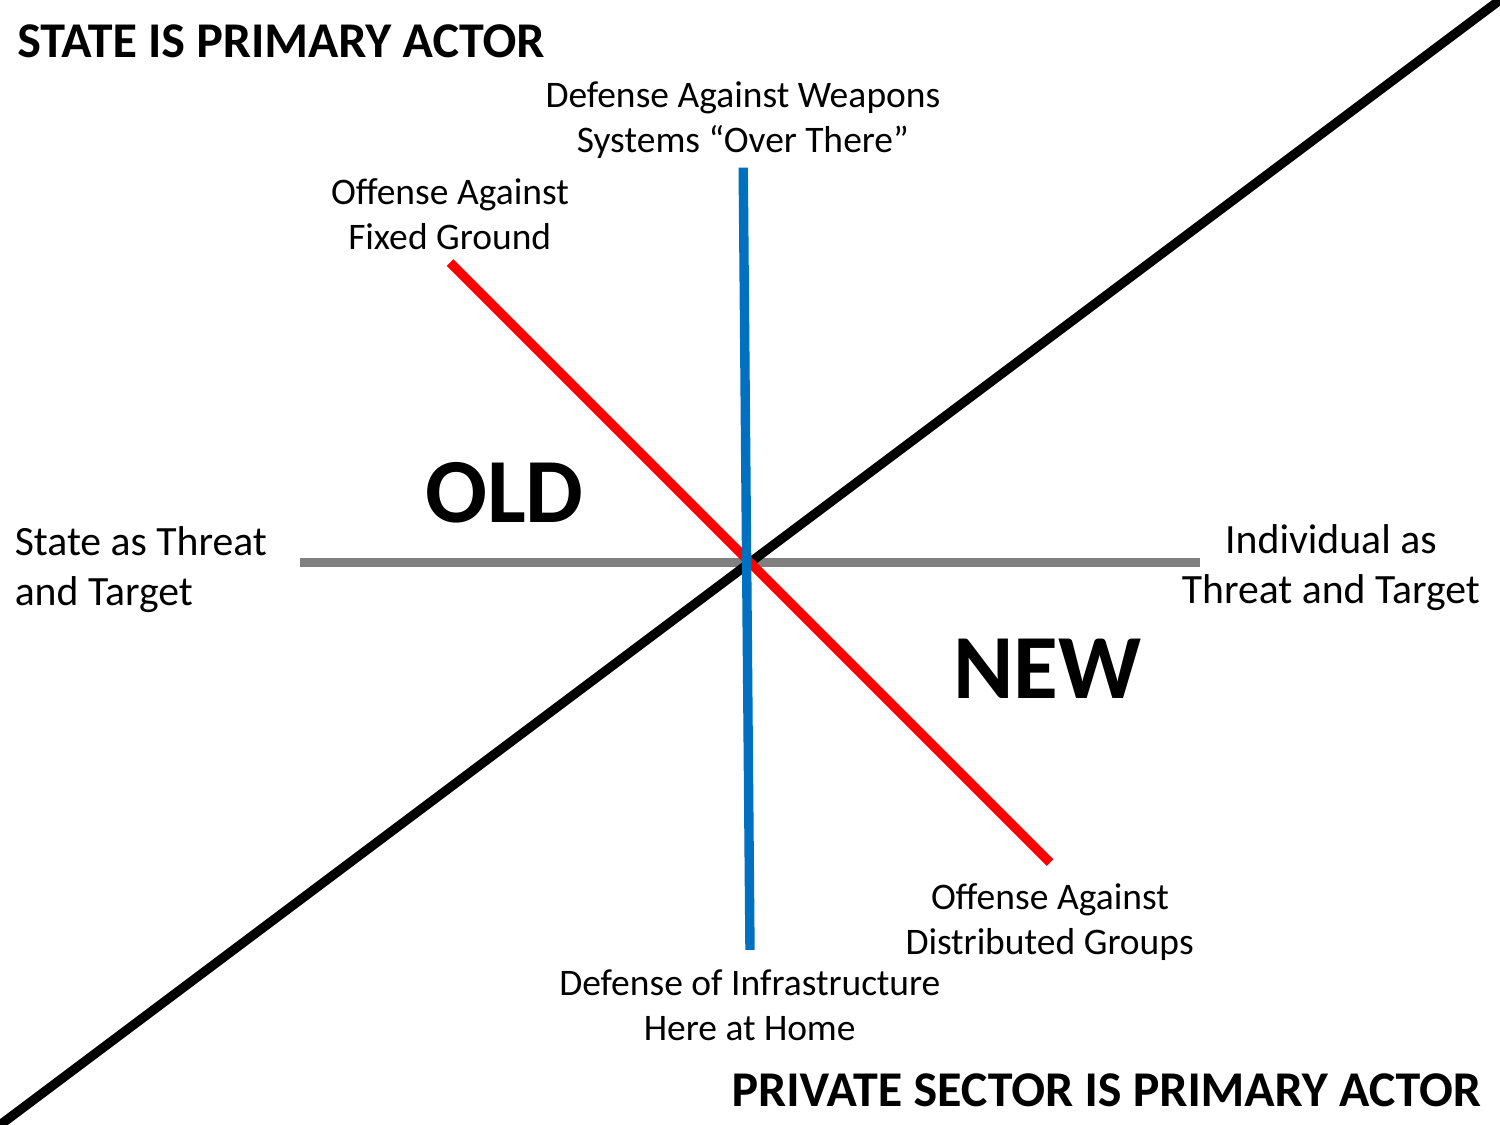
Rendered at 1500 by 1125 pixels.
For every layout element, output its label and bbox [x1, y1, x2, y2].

text_box [755, 262, 1051, 863]
text_box [0, 0, 1500, 1125]
text_box [449, 262, 737, 863]
text_box [742, 168, 751, 951]
